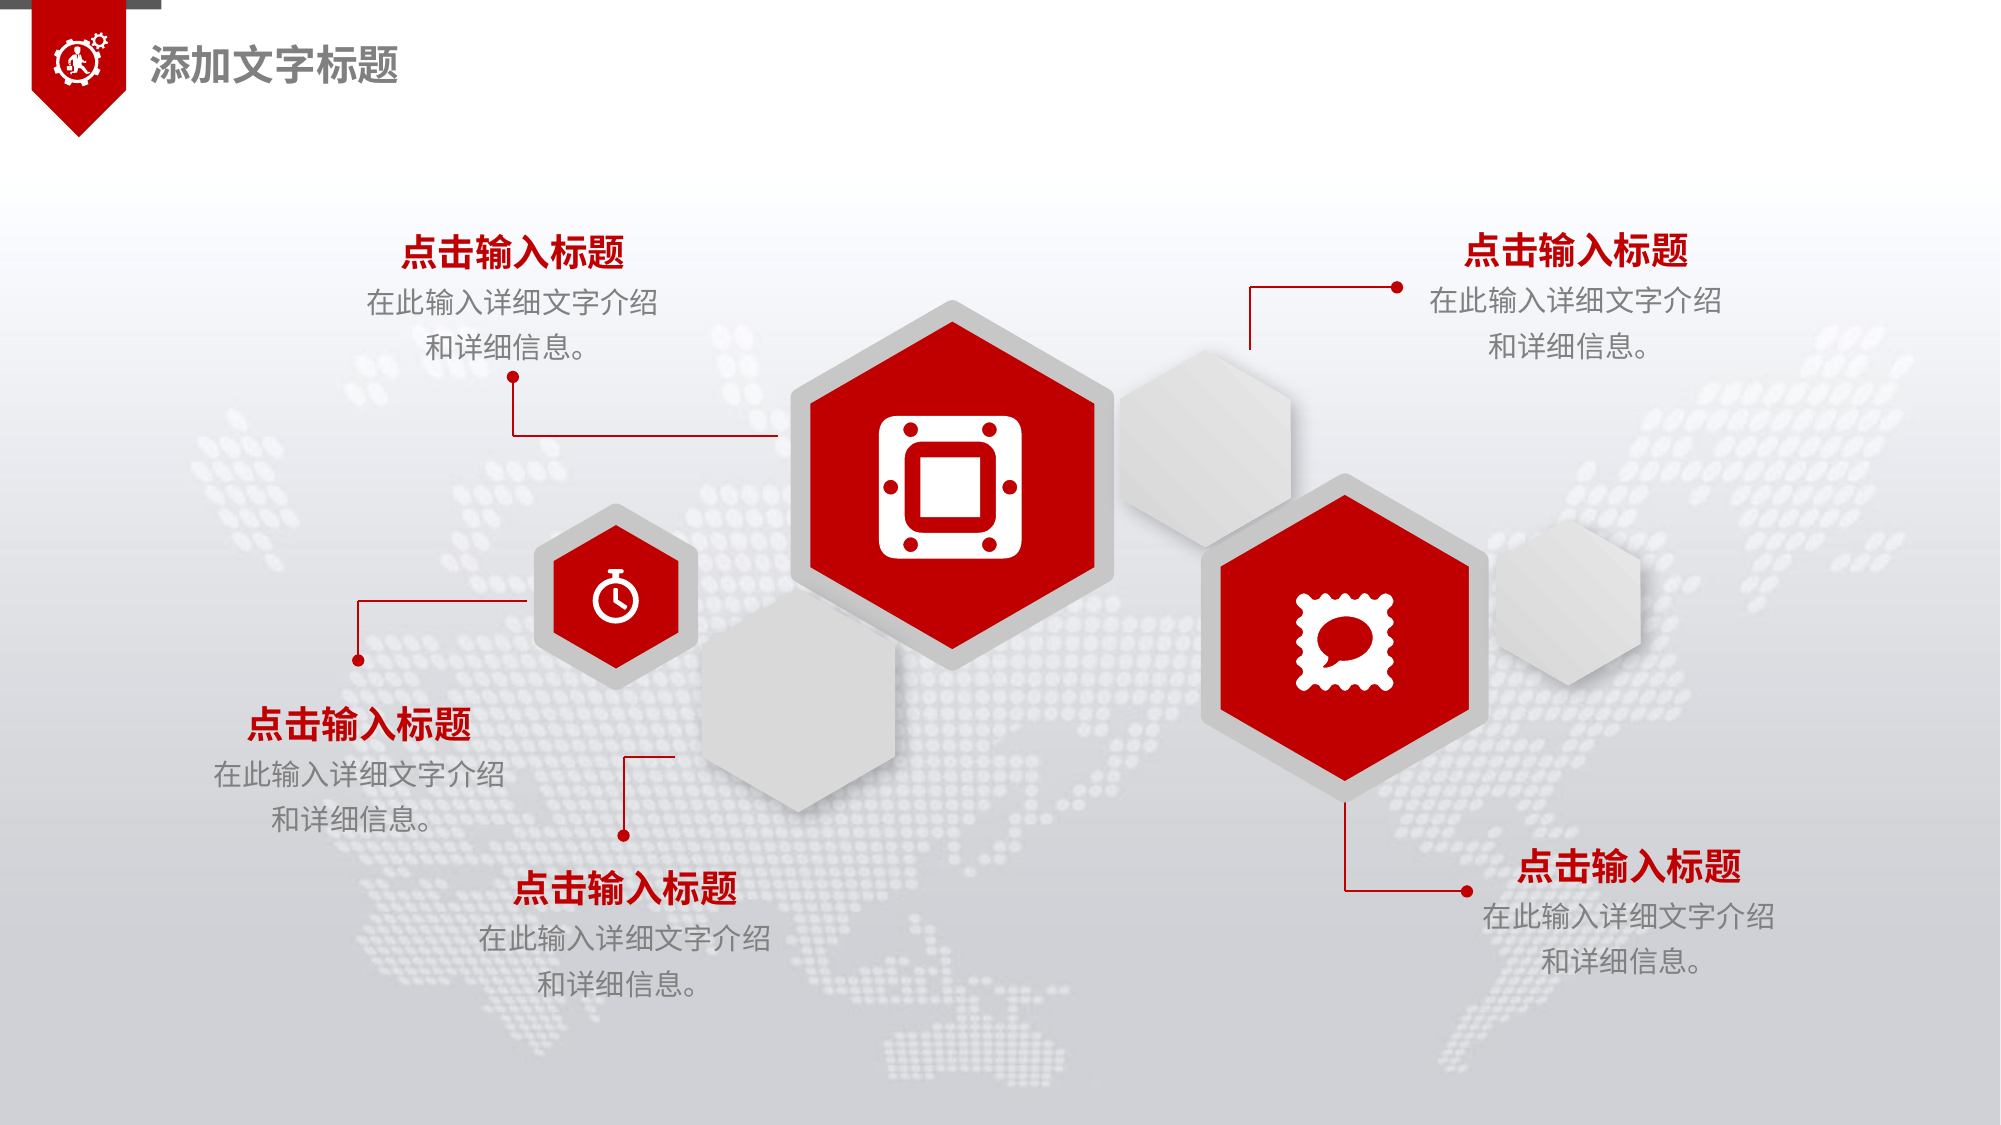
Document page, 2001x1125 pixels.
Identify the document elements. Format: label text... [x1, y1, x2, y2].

text_box [541, 511, 691, 682]
text_box [699, 587, 898, 815]
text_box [1347, 772, 1465, 895]
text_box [878, 415, 1022, 559]
text_box 添加文字标题 [137, 33, 457, 95]
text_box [357, 601, 527, 661]
text_box [798, 308, 1107, 663]
text_box 点击输入标题 在此输入详细文字介绍 和详细信息。 [198, 693, 521, 845]
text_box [512, 376, 778, 437]
text_box [1208, 481, 1481, 794]
text_box 点击输入标题 在此输入详细文字介绍 和详细信息。 [351, 221, 675, 372]
text_box 点击输入标题 在此输入详细文字介绍 和详细信息。 [464, 857, 787, 1009]
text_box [592, 568, 640, 624]
text_box 点击输入标题 在此输入详细文字介绍 和详细信息。 [1414, 219, 1738, 371]
text_box [0, 0, 29, 12]
text_box [1494, 516, 1643, 688]
text_box [1296, 593, 1394, 691]
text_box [1291, 244, 1356, 393]
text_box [623, 757, 676, 836]
text_box 点击输入标题 在此输入详细文字介绍 和详细信息。 [1468, 835, 1791, 986]
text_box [31, 0, 127, 138]
text_box [1117, 348, 1293, 549]
text_box [129, 0, 164, 12]
picture [0, 0, 2001, 1125]
